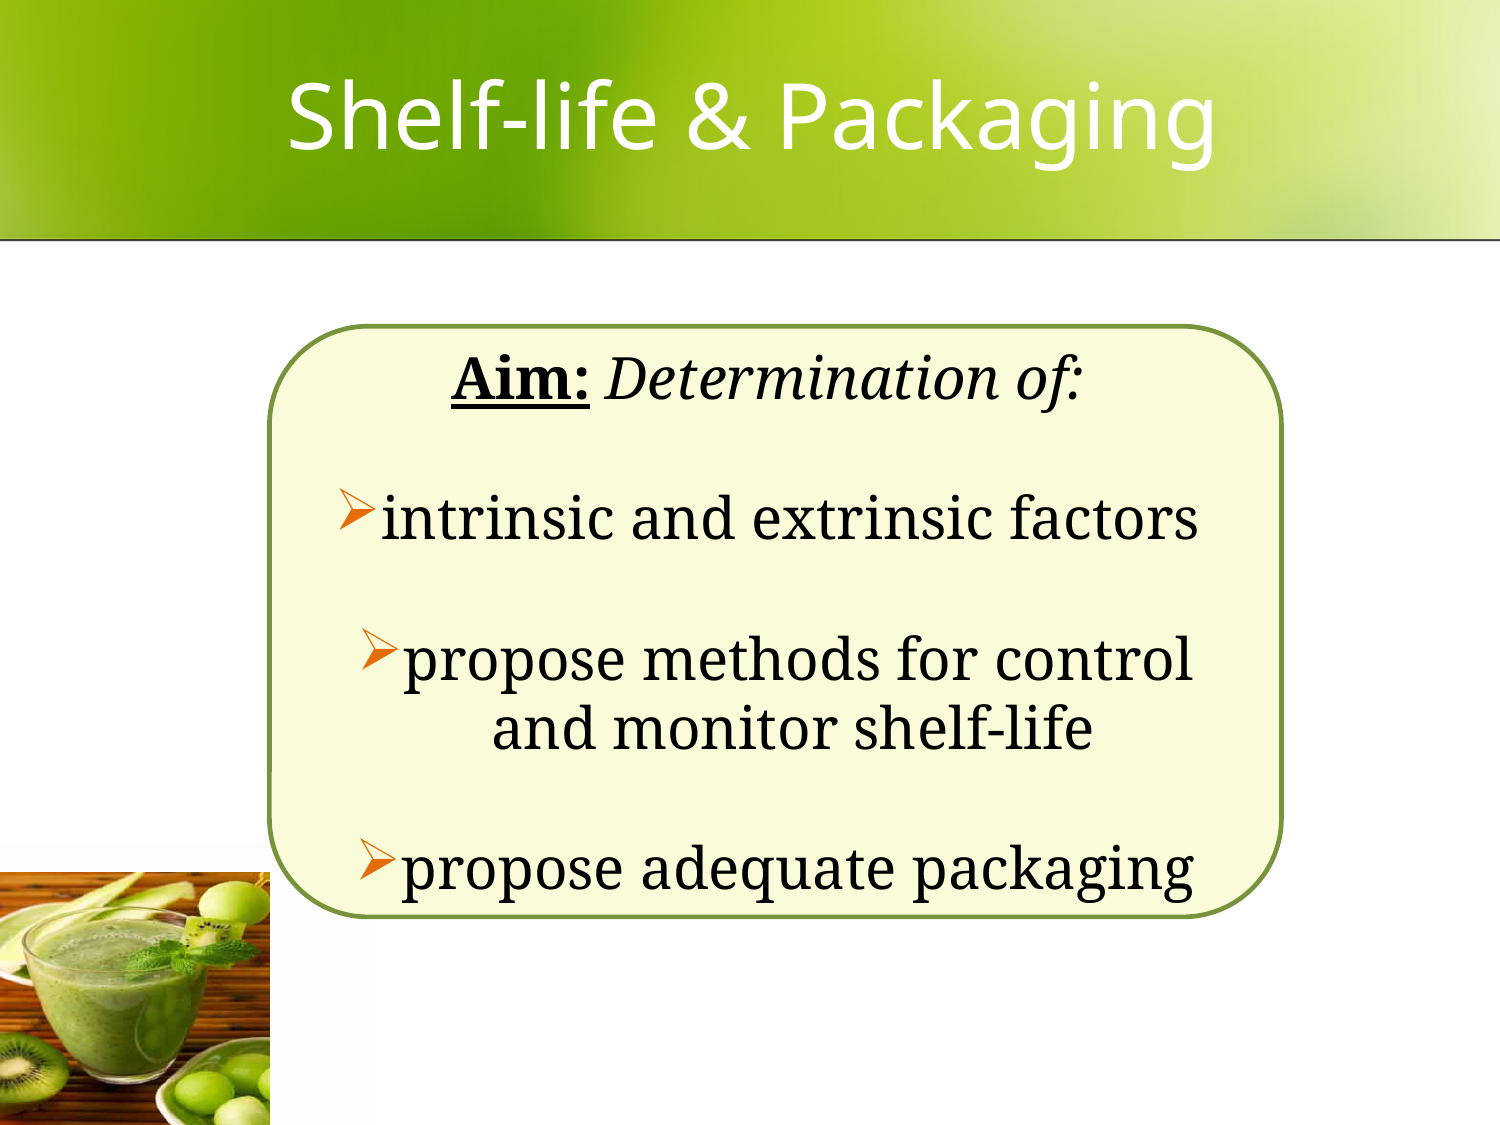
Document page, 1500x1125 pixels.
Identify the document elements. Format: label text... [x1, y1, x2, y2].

text_box Aim: Determination of: intrinsic and extrinsic factors propose methods for control and monitor shelf-life propose adequate packaging [269, 326, 1282, 917]
title Shelf-life & Packaging [66, 37, 1442, 188]
picture [0, 0, 1500, 1125]
